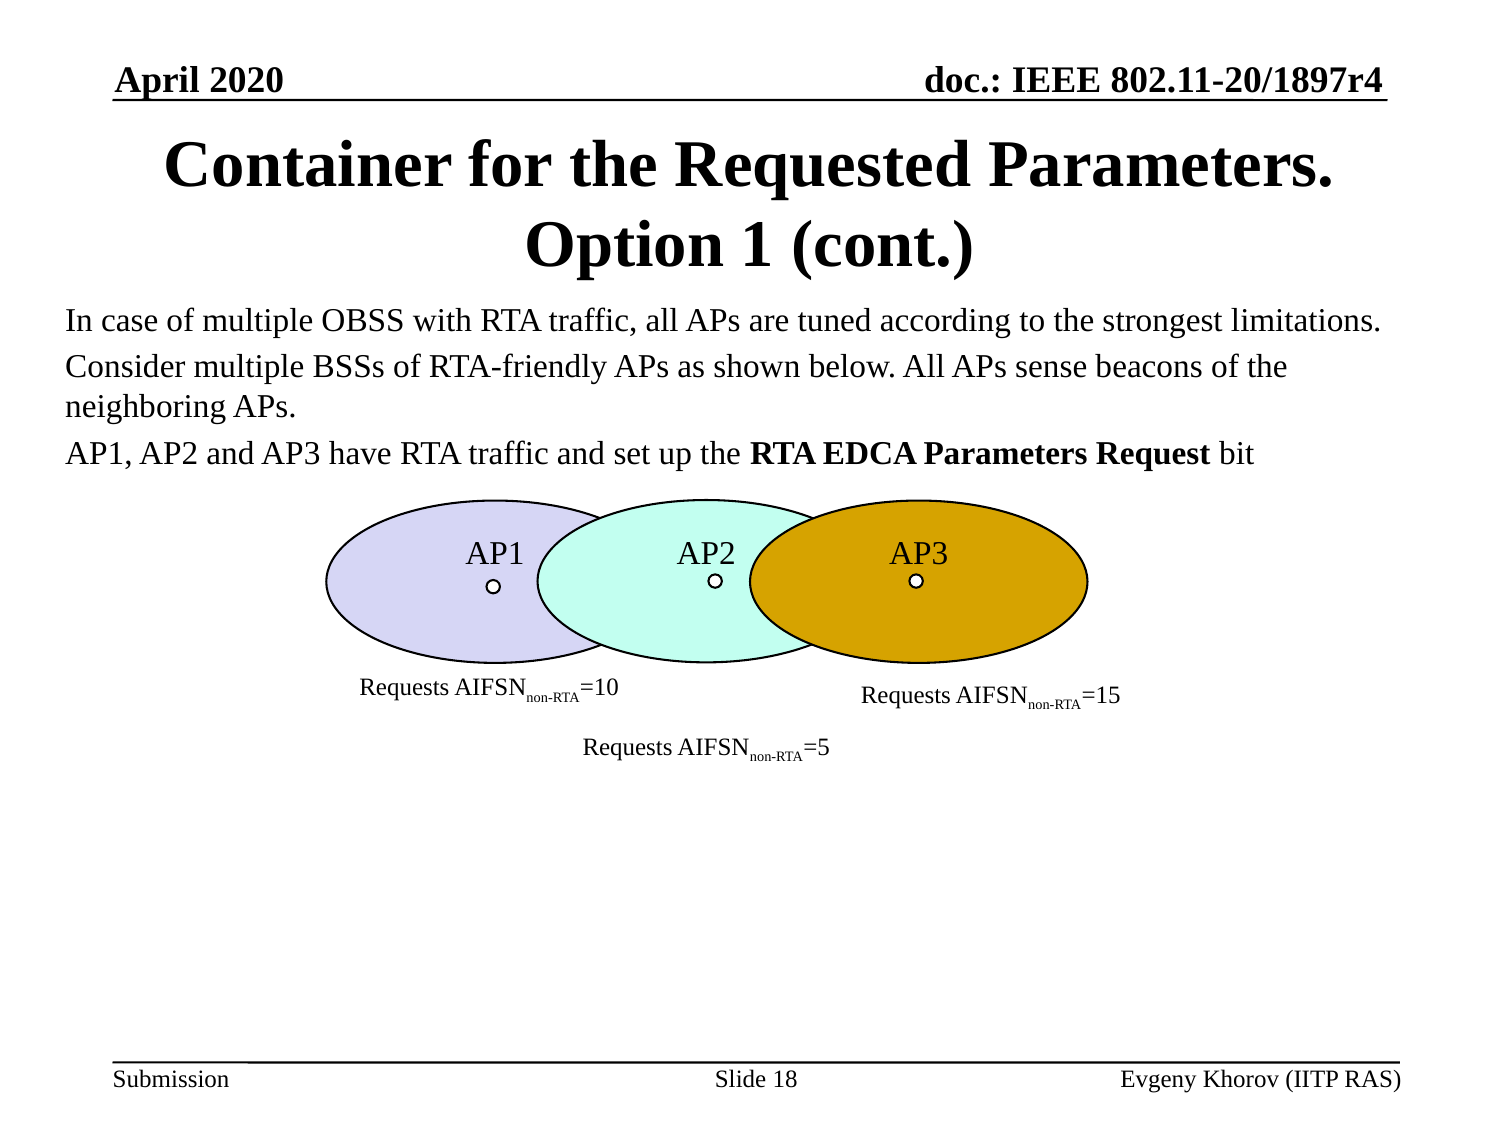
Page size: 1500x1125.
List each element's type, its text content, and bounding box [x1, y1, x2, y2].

footer Evgeny Khorov (IITP RAS) [949, 1061, 1402, 1093]
slide_number Slide 18 [712, 1061, 800, 1093]
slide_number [114, 54, 286, 101]
text_box AP3 [750, 500, 1088, 663]
text_box [909, 574, 923, 588]
text_box AP1 [326, 500, 601, 663]
list In case of multiple OBSS with RTA traffic, all APs are tuned according to the strongest limitations. Consider multiple BSSs of RTA-friendly APs as shown below. All APs sense beacons of the neighboring APs. AP1, AP2 and AP3 have RTA traffic and set up the RTA EDCA Parameters Request bit [49, 290, 1451, 441]
text_box AP2 [537, 500, 813, 663]
text_box Requests AIFSNnon-RTA=10 [337, 663, 641, 713]
text_box [486, 579, 500, 594]
title Container for the Requested Parameters. Option 1 (cont.) [112, 112, 1388, 288]
text_box Requests AIFSNnon-RTA=5 [554, 722, 858, 772]
text_box [708, 574, 722, 588]
text_box Requests AIFSNnon-RTA=15 [839, 671, 1143, 720]
